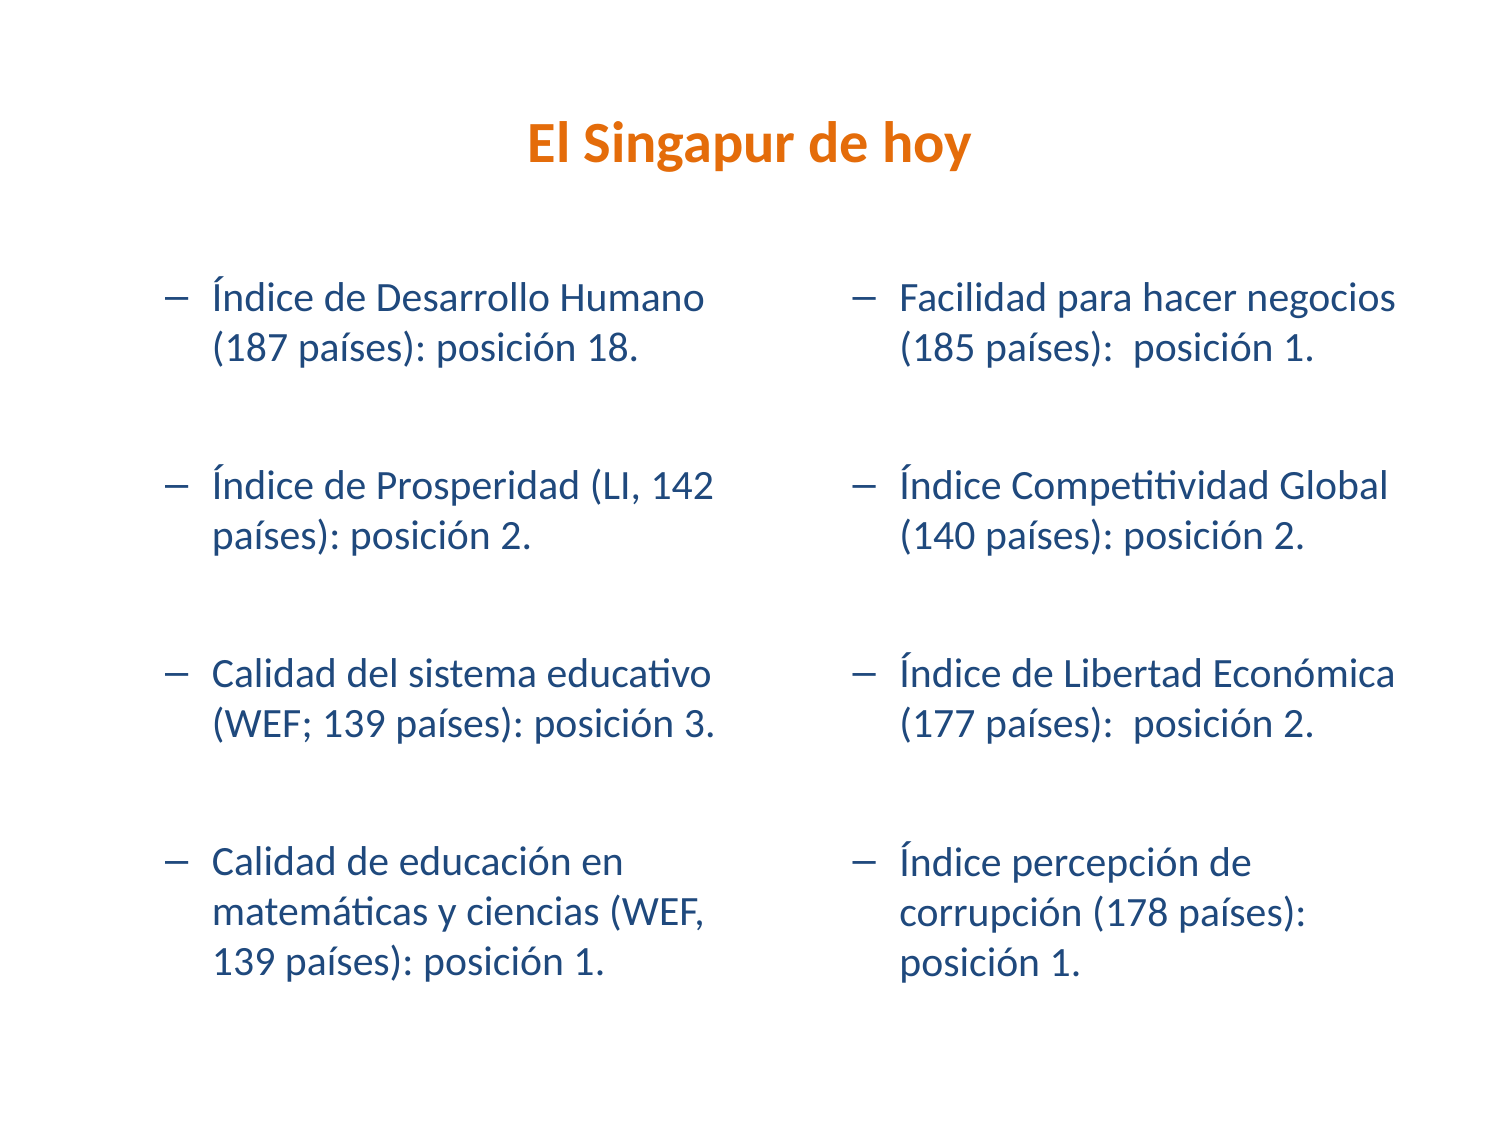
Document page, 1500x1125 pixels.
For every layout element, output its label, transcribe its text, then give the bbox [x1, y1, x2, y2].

list Facilidad para hacer negocios (185 países): posición 1. Índice Competitividad Global (140 países): posición 2. Índice de Libertad Económica (177 países): posición 2. Índice percepción de corrupción (178 países): posición 1. [762, 262, 1425, 1005]
title El Singapur de hoy [75, 45, 1425, 233]
list Índice de Desarrollo Humano (187 países): posición 18. Índice de Prosperidad (LI, 142 países): posición 2. Calidad del sistema educativo (WEF; 139 países): posición 3. Calidad de educación en matemáticas y ciencias (WEF, 139 países): posición 1. [75, 262, 738, 1005]
